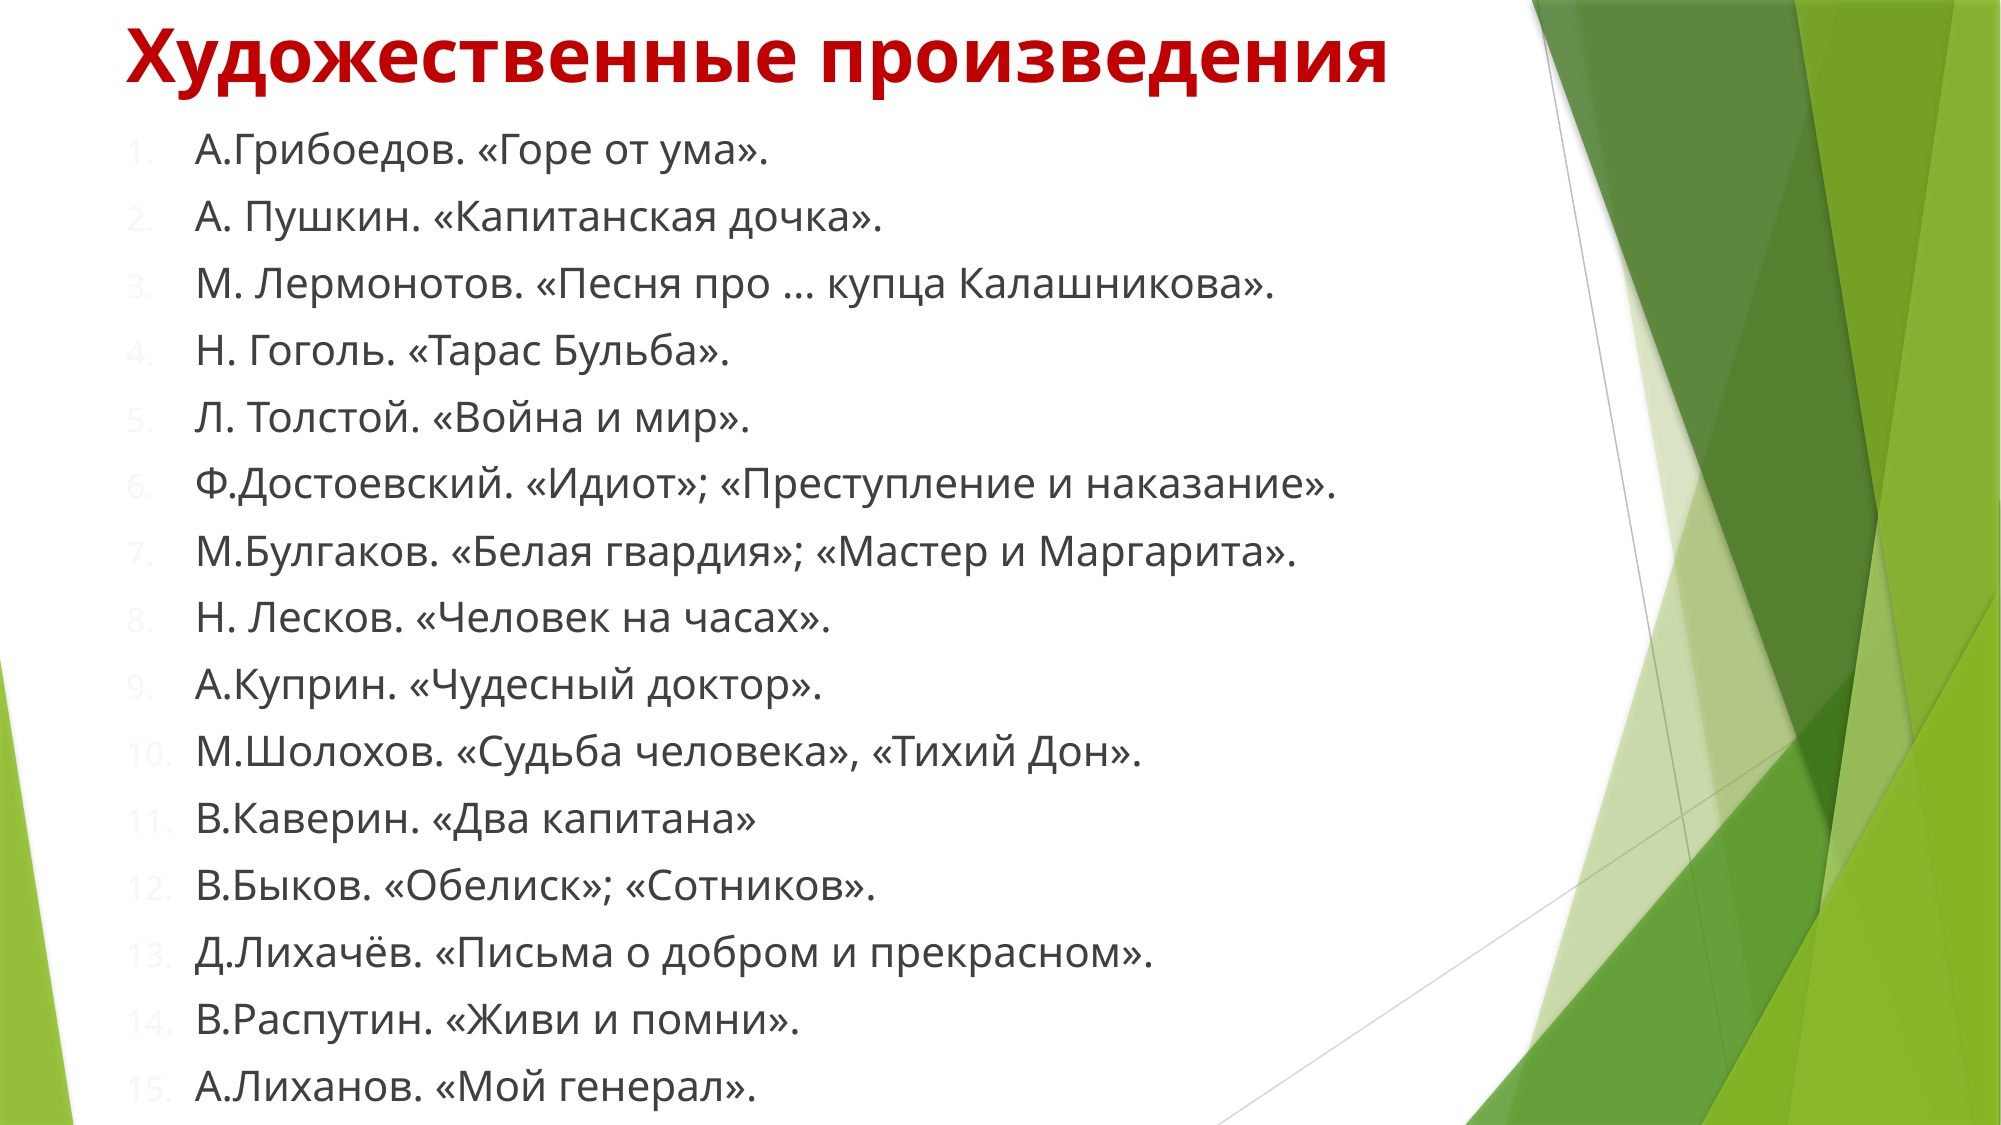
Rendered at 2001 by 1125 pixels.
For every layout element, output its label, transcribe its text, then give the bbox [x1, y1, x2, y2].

list А.Грибоедов. «Горе от ума». А. Пушкин. «Капитанская дочка». М. Лермонотов. «Песня про … купца Калашникова». Н. Гоголь. «Тарас Бульба». Л. Толстой. «Война и мир». Ф.Достоевский. «Идиот»; «Преступление и наказание». М.Булгаков. «Белая гвардия»; «Мастер и Маргарита». Н. Лесков. «Человек на часах». А.Куприн. «Чудесный доктор». М.Шолохов. «Судьба человека», «Тихий Дон». В.Каверин. «Два капитана» В.Быков. «Обелиск»; «Сотников». Д.Лихачёв. «Письма о добром и прекрасном». В.Распутин. «Живи и помни». А.Лиханов. «Мой генерал». [111, 114, 1522, 1125]
title Художественные произведения [111, 0, 1522, 114]
